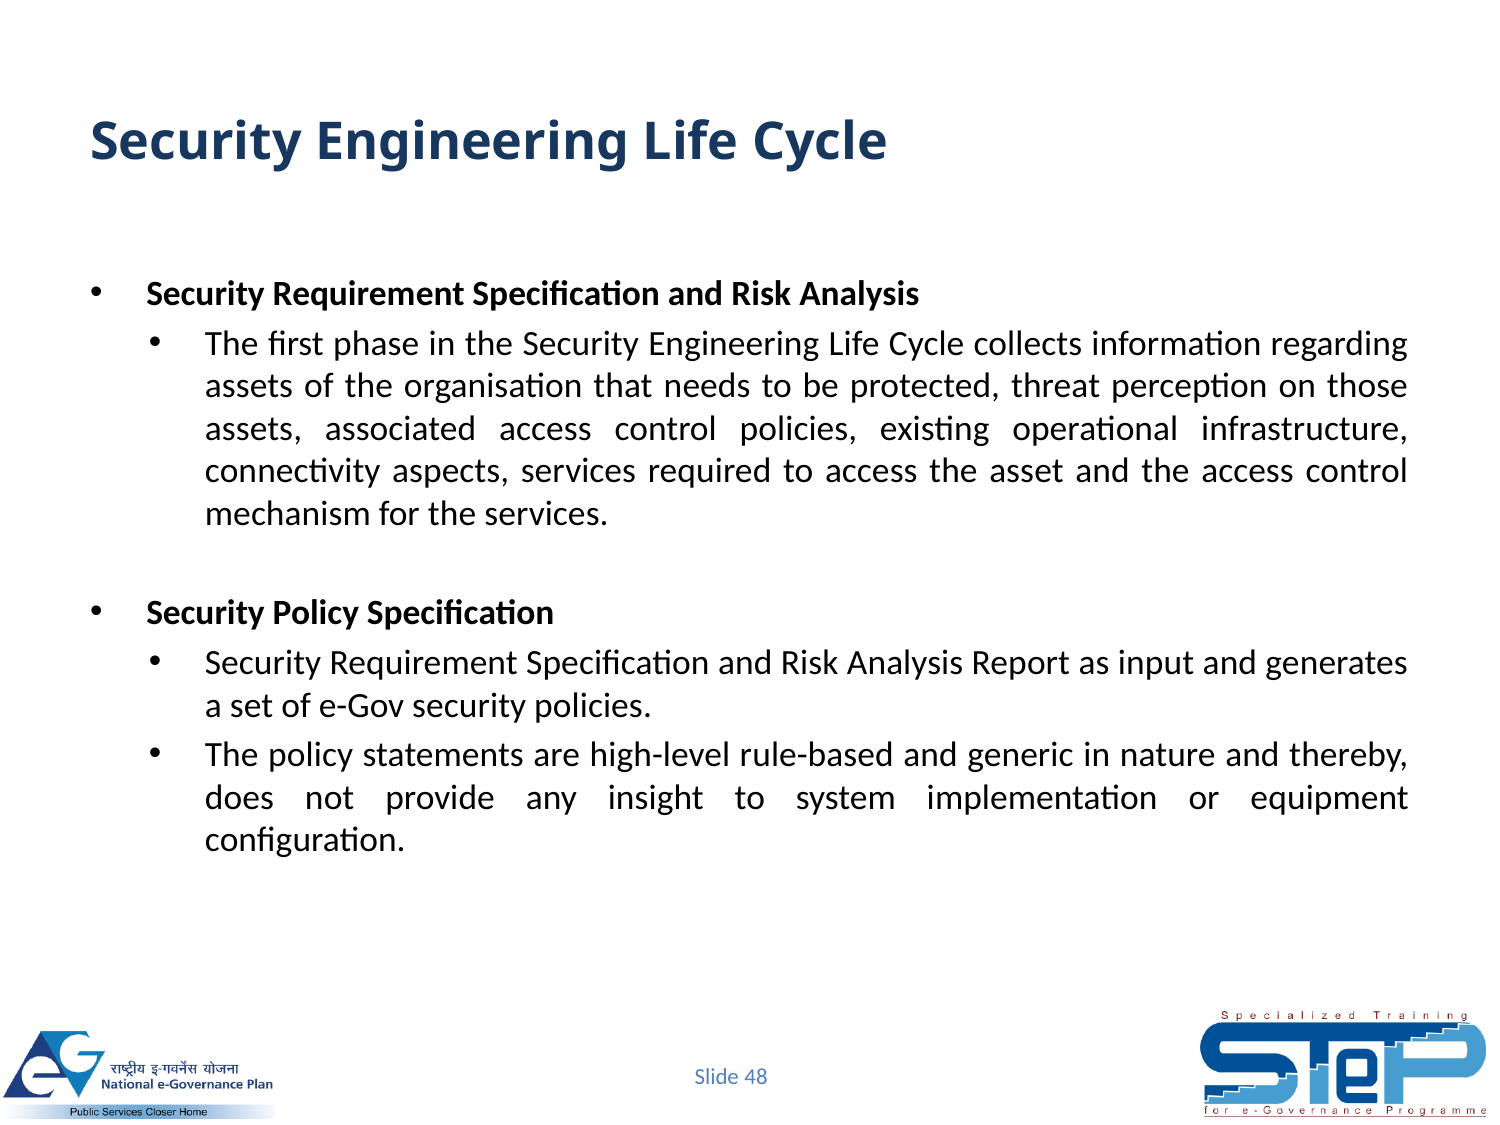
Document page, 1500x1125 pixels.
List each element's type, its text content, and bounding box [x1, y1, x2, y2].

list Security Requirement Specification and Risk Analysis The first phase in the Security Engineering Life Cycle collects information regarding assets of the organisation that needs to be protected, threat perception on those assets, associated access control policies, existing operational infrastructure, connectivity aspects, services required to access the asset and the access control mechanism for the services. Security Policy Specification Security Requirement Specification and Risk Analysis Report as input and generates a set of e-Gov security policies. The policy statements are high-level rule-based and generic in nature and thereby, does not provide any insight to system implementation or equipment configuration. [75, 262, 1425, 1005]
title Security Engineering Life Cycle [75, 45, 1425, 233]
picture [2, 1031, 275, 1119]
picture [1200, 1011, 1486, 1117]
